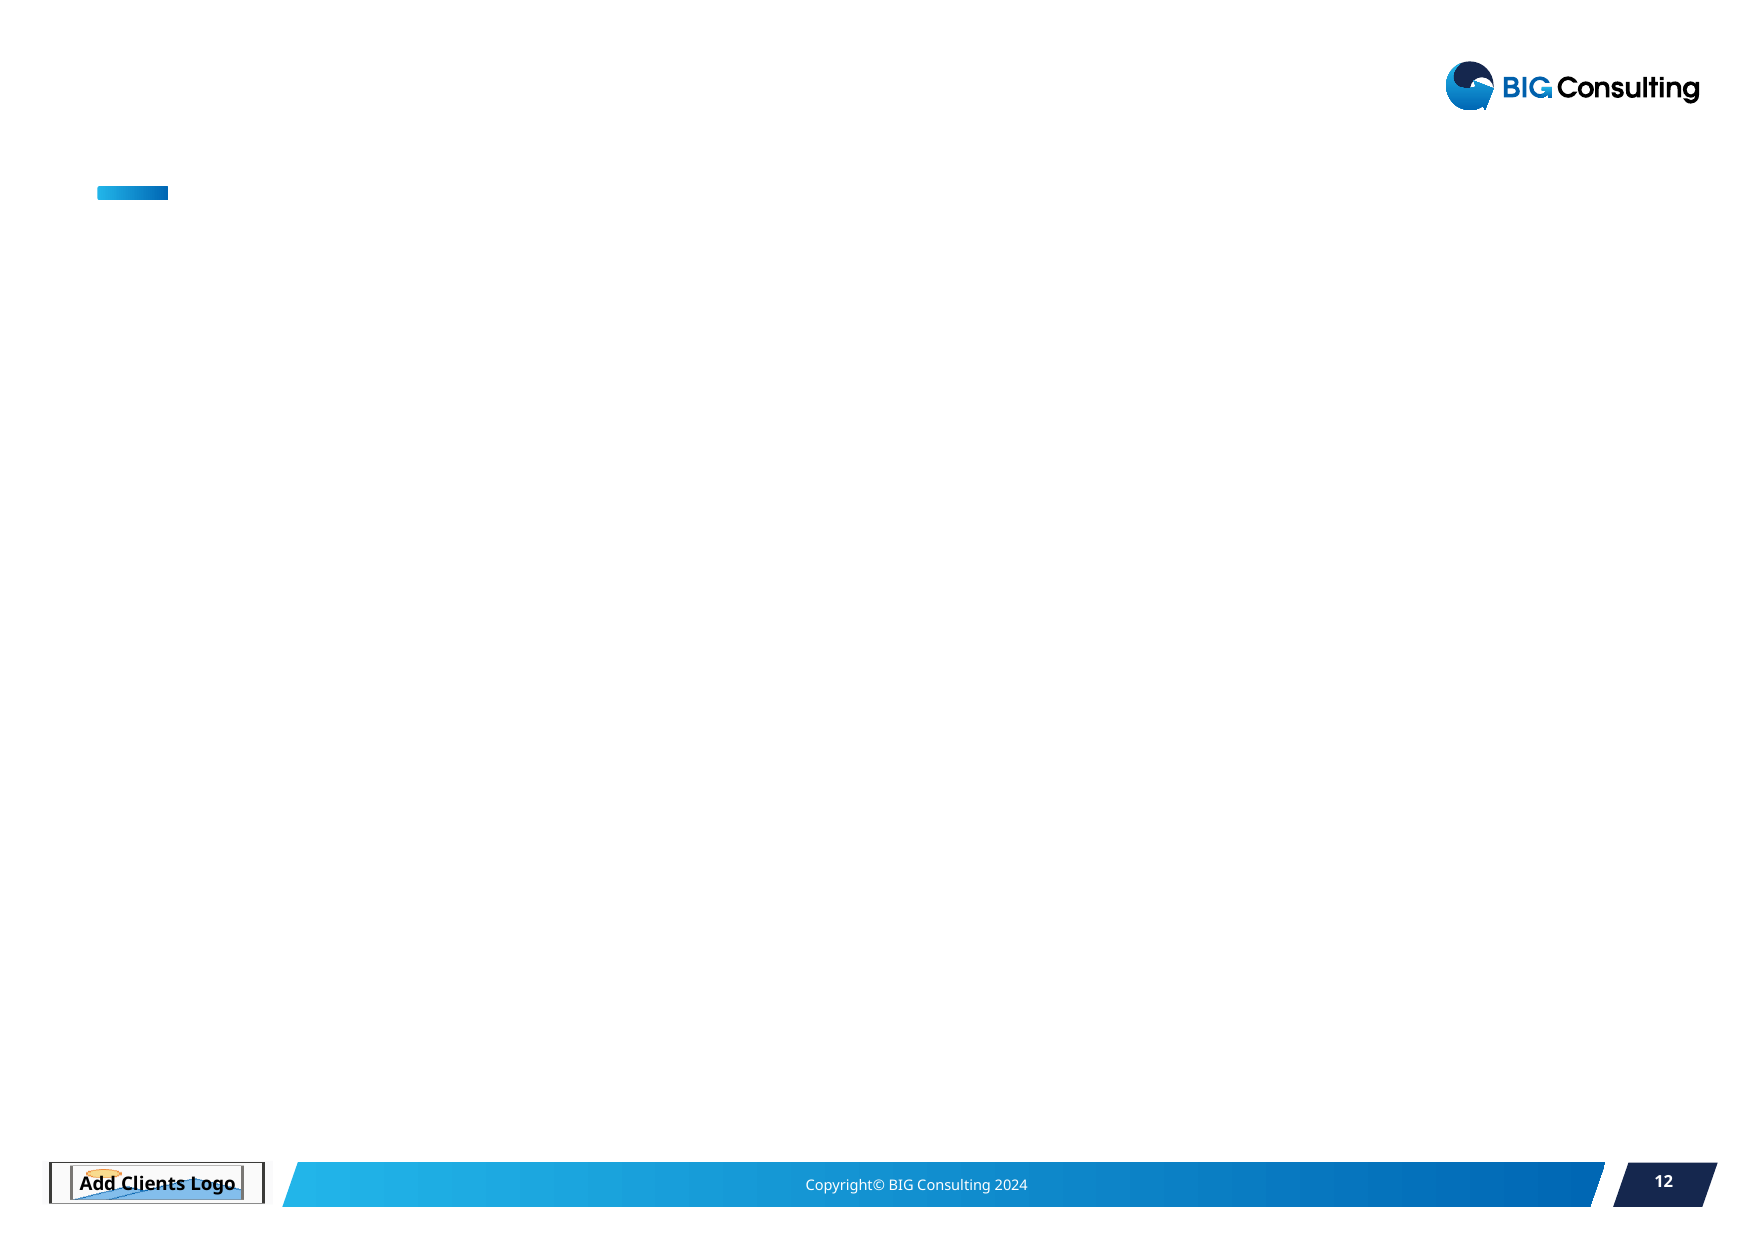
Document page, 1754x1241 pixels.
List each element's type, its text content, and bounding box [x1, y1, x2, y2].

picture [42, 1160, 273, 1205]
slide_number 12 [1625, 1167, 1703, 1198]
